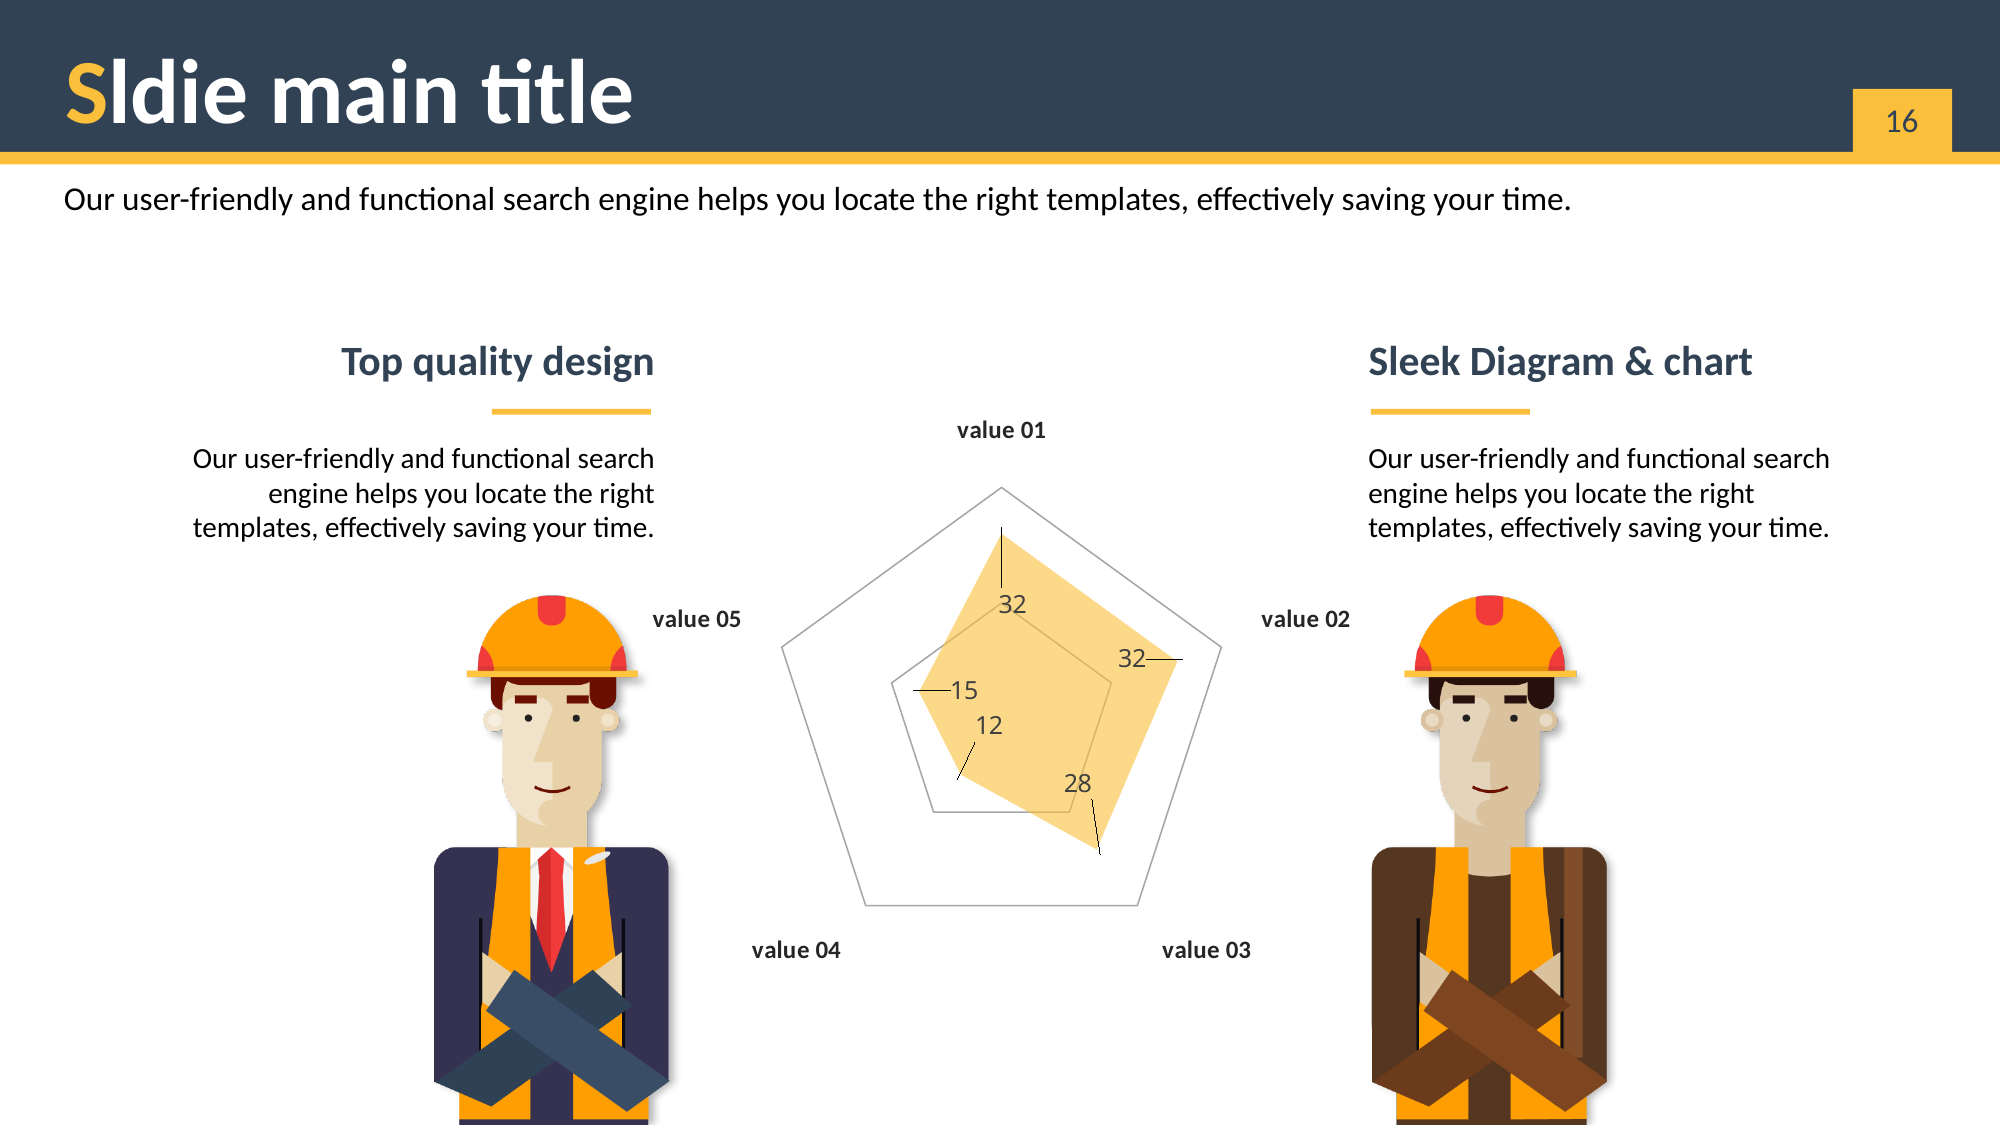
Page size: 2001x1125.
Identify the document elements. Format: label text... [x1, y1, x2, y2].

chart [582, 325, 1418, 1089]
text_box [1418, 408, 1531, 416]
text_box [491, 408, 582, 416]
picture [1370, 588, 1607, 1125]
text_box Top quality design [211, 326, 582, 392]
text_box Our user-friendly and functional search engine helps you locate the right templates, effectively saving your time. [1418, 431, 1864, 552]
text_box Our user-friendly and functional search engine helps you locate the right templates, effectively saving your time. [49, 168, 1933, 225]
slide_number 16 [1843, 88, 1961, 149]
text_box Sleek Diagram & chart [1418, 326, 1813, 392]
picture [434, 588, 670, 1125]
text_box Our user-friendly and functional search engine helps you locate the right templates, effectively saving your time. [160, 431, 582, 552]
list Sldie main title [50, 37, 1878, 134]
